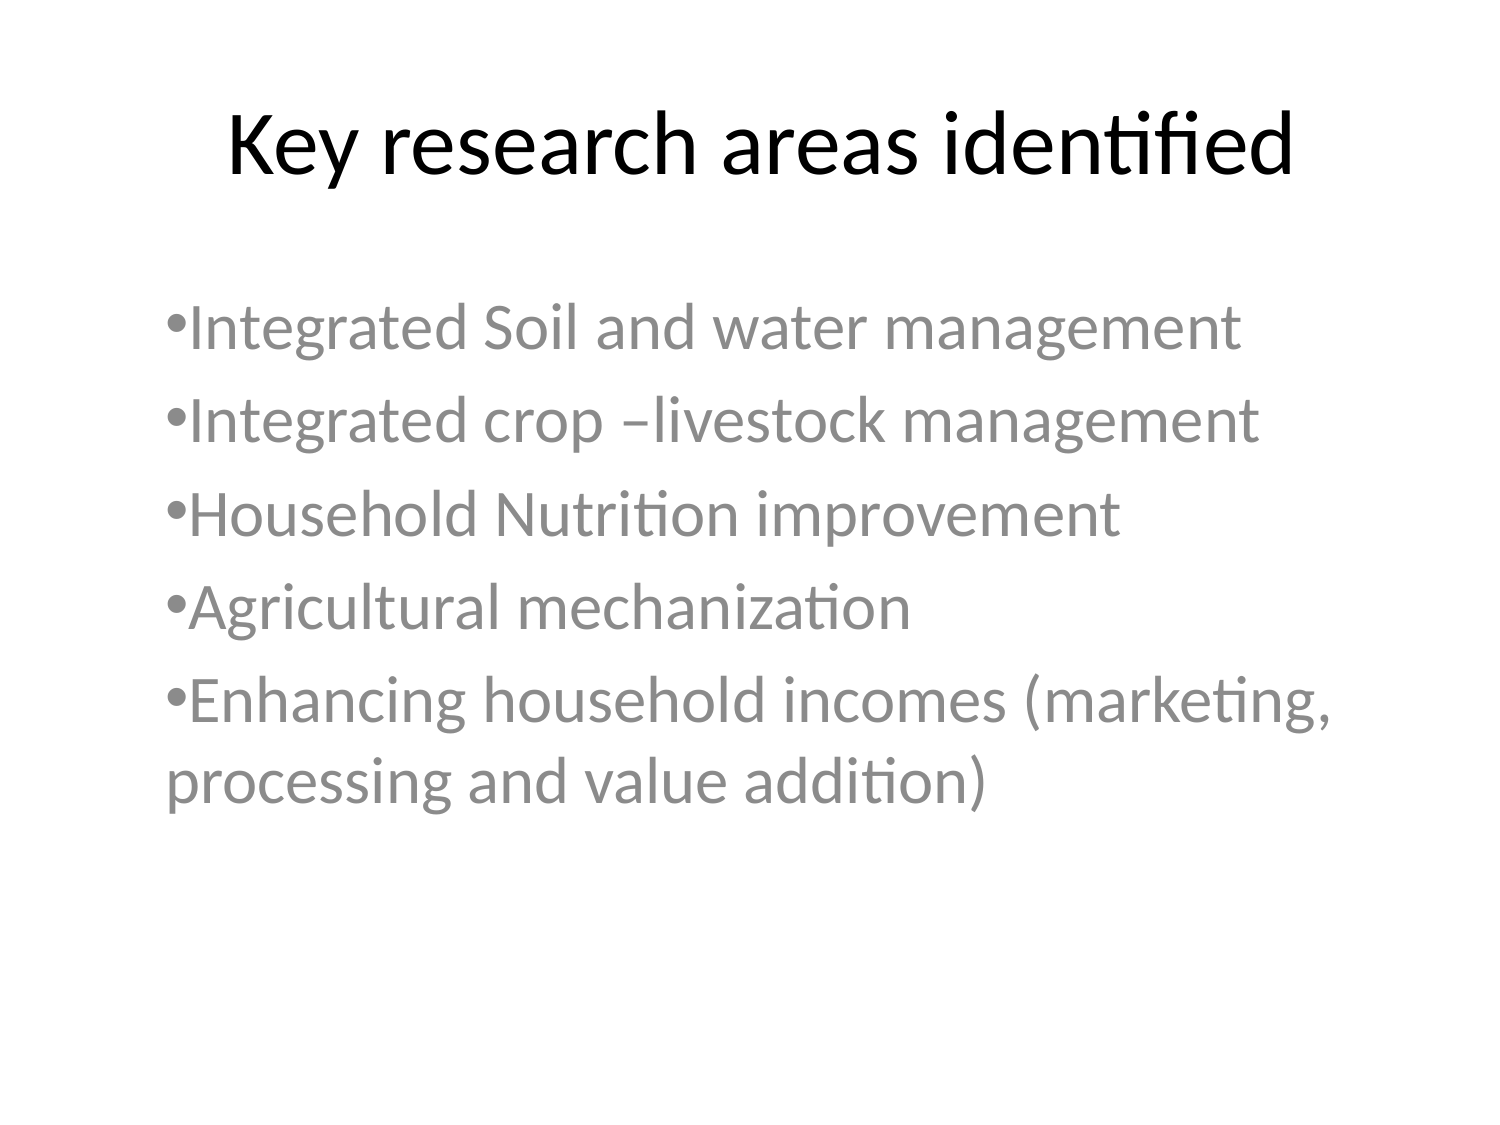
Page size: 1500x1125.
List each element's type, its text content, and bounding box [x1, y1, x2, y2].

title Key research areas identified [125, 37, 1400, 238]
subtitle Integrated Soil and water management Integrated crop –livestock management Household Nutrition improvement Agricultural mechanization Enhancing household incomes (marketing, processing and value addition) [150, 275, 1500, 1013]
